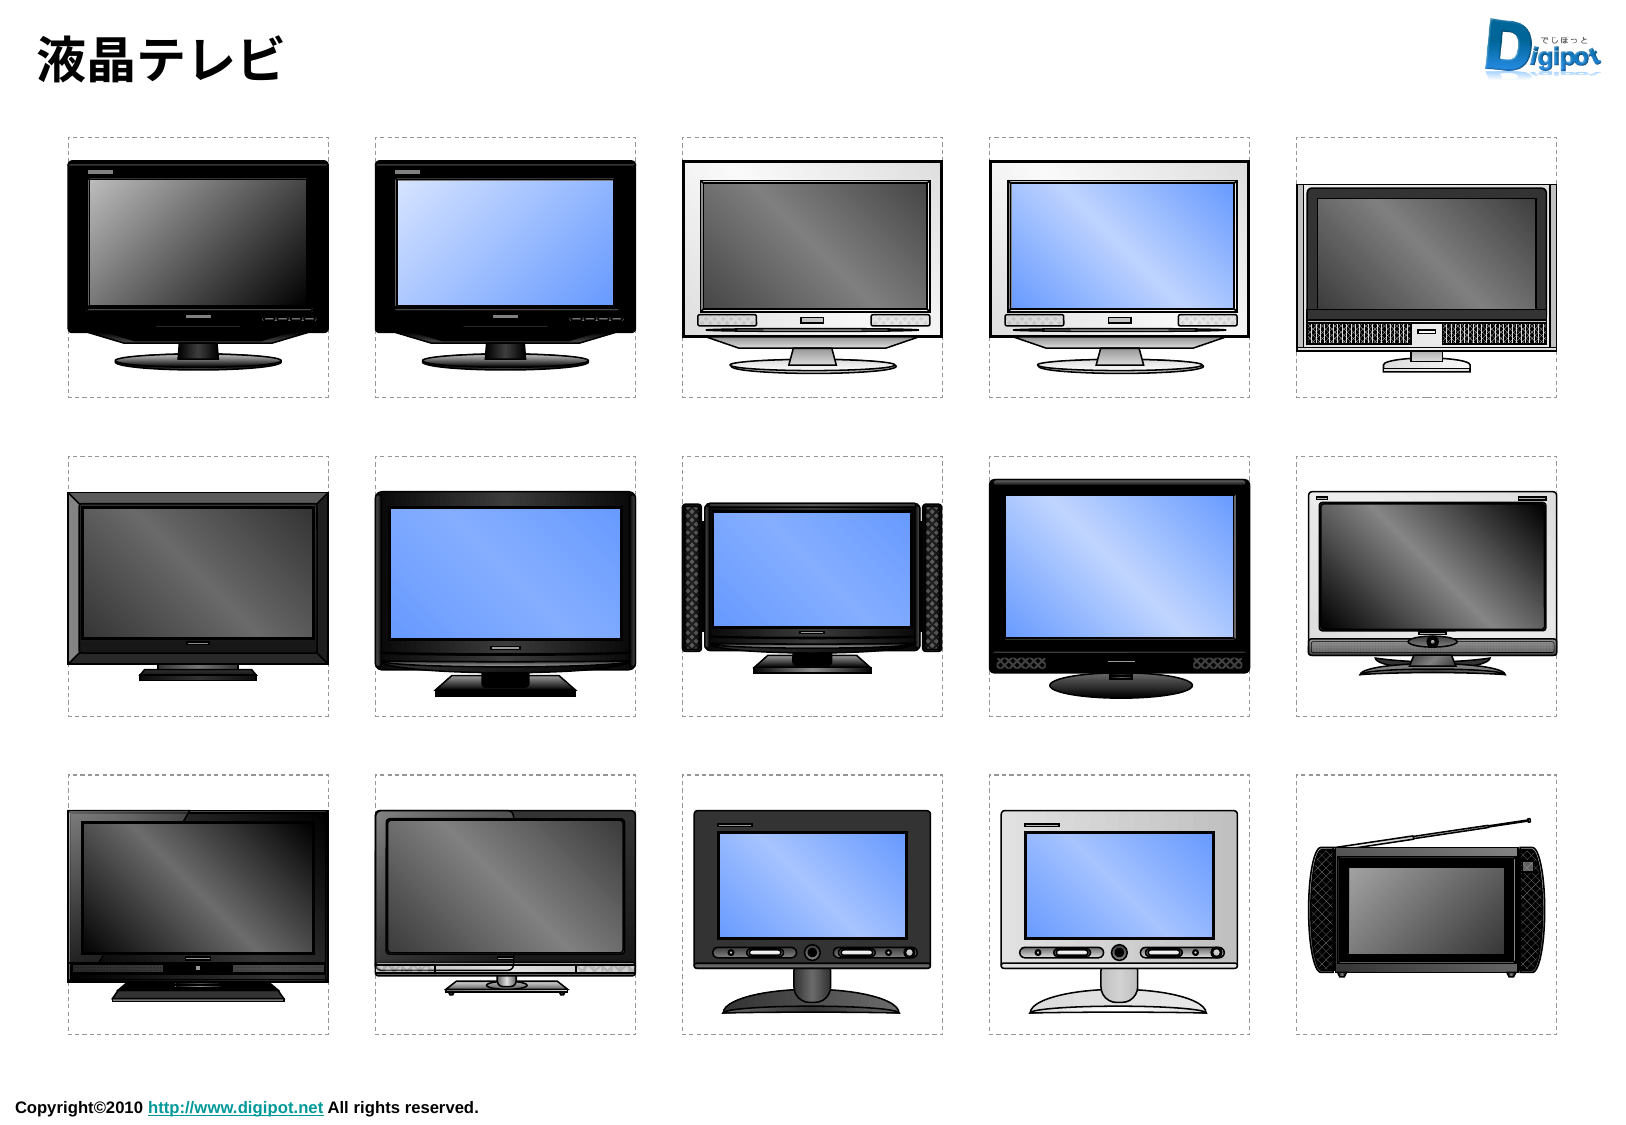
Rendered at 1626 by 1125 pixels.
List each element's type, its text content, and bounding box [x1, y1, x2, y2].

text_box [1308, 491, 1557, 675]
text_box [1308, 834, 1545, 977]
picture [1485, 18, 1602, 82]
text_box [1296, 184, 1557, 372]
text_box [375, 491, 636, 697]
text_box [989, 160, 1250, 374]
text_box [375, 160, 636, 371]
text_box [375, 810, 636, 995]
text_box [682, 160, 943, 374]
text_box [68, 810, 329, 1002]
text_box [694, 810, 931, 1013]
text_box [682, 503, 942, 674]
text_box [68, 160, 329, 371]
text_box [1001, 810, 1238, 1013]
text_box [989, 479, 1250, 699]
title 液晶テレビ [21, 19, 881, 98]
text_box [68, 492, 329, 681]
